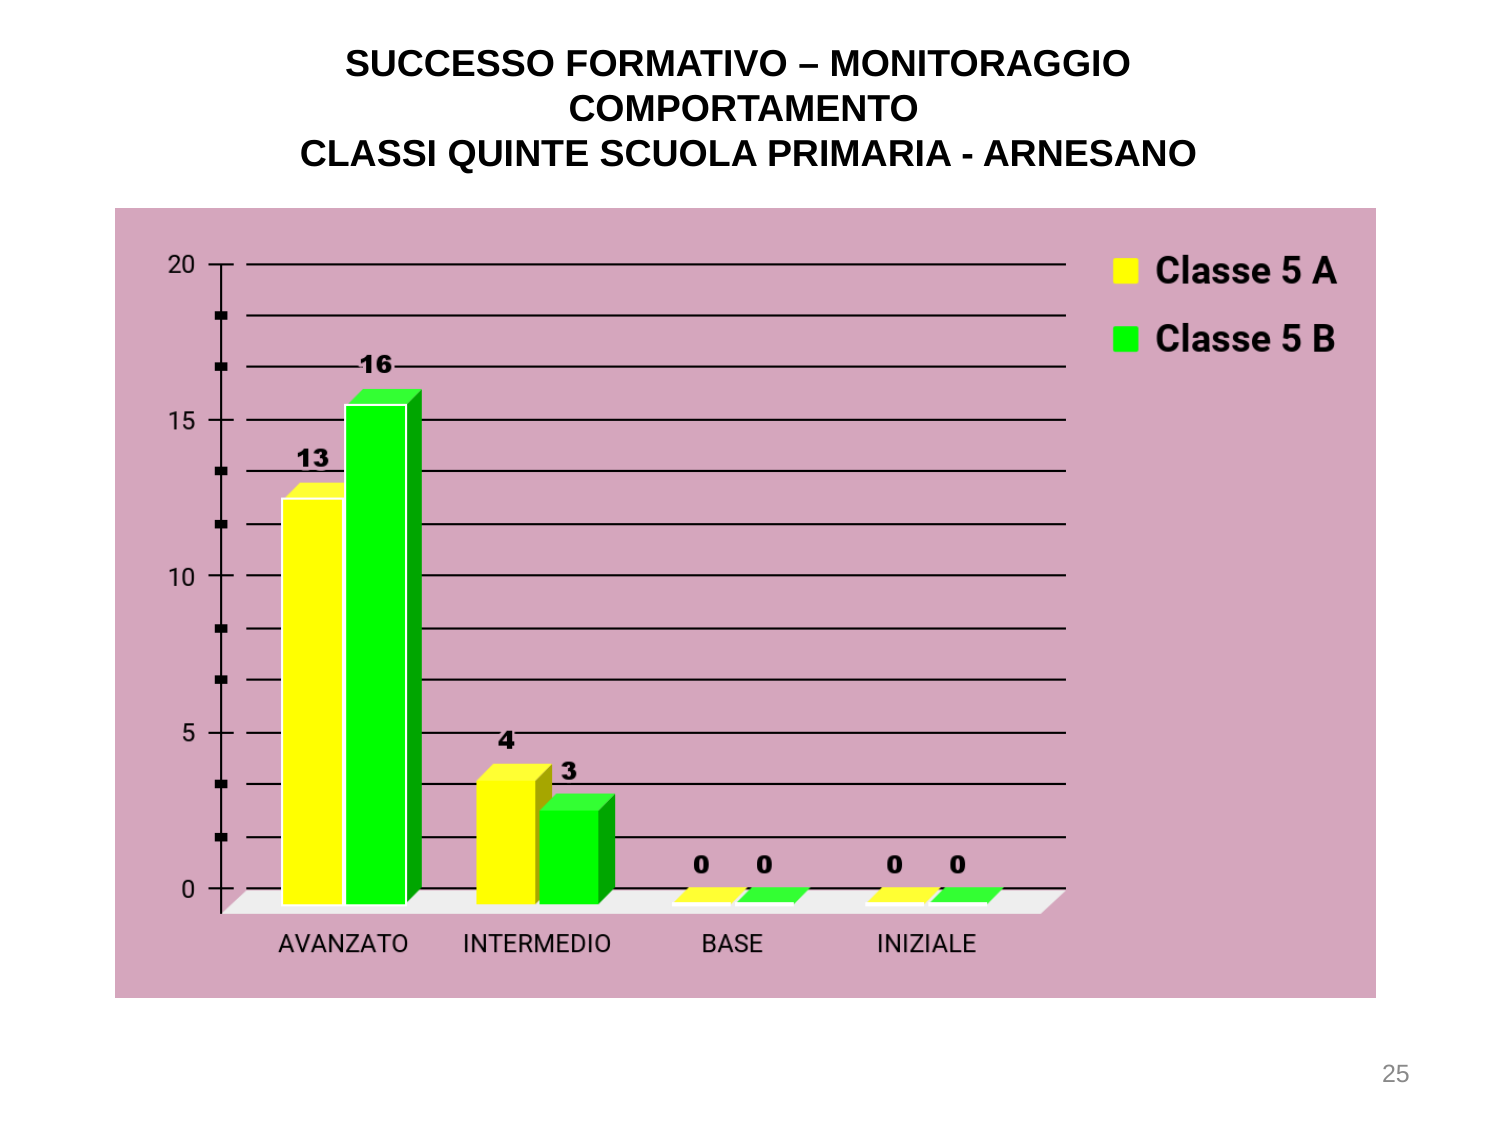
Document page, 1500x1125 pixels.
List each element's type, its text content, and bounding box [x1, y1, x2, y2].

picture [115, 208, 1377, 998]
slide_number 25 [1074, 1042, 1425, 1103]
text_box SUCCESSO FORMATIVO – MONITORAGGIO COMPORTAMENTO CLASSI QUINTE SCUOLA PRIMARIA - ARNESANO [112, 24, 1375, 188]
